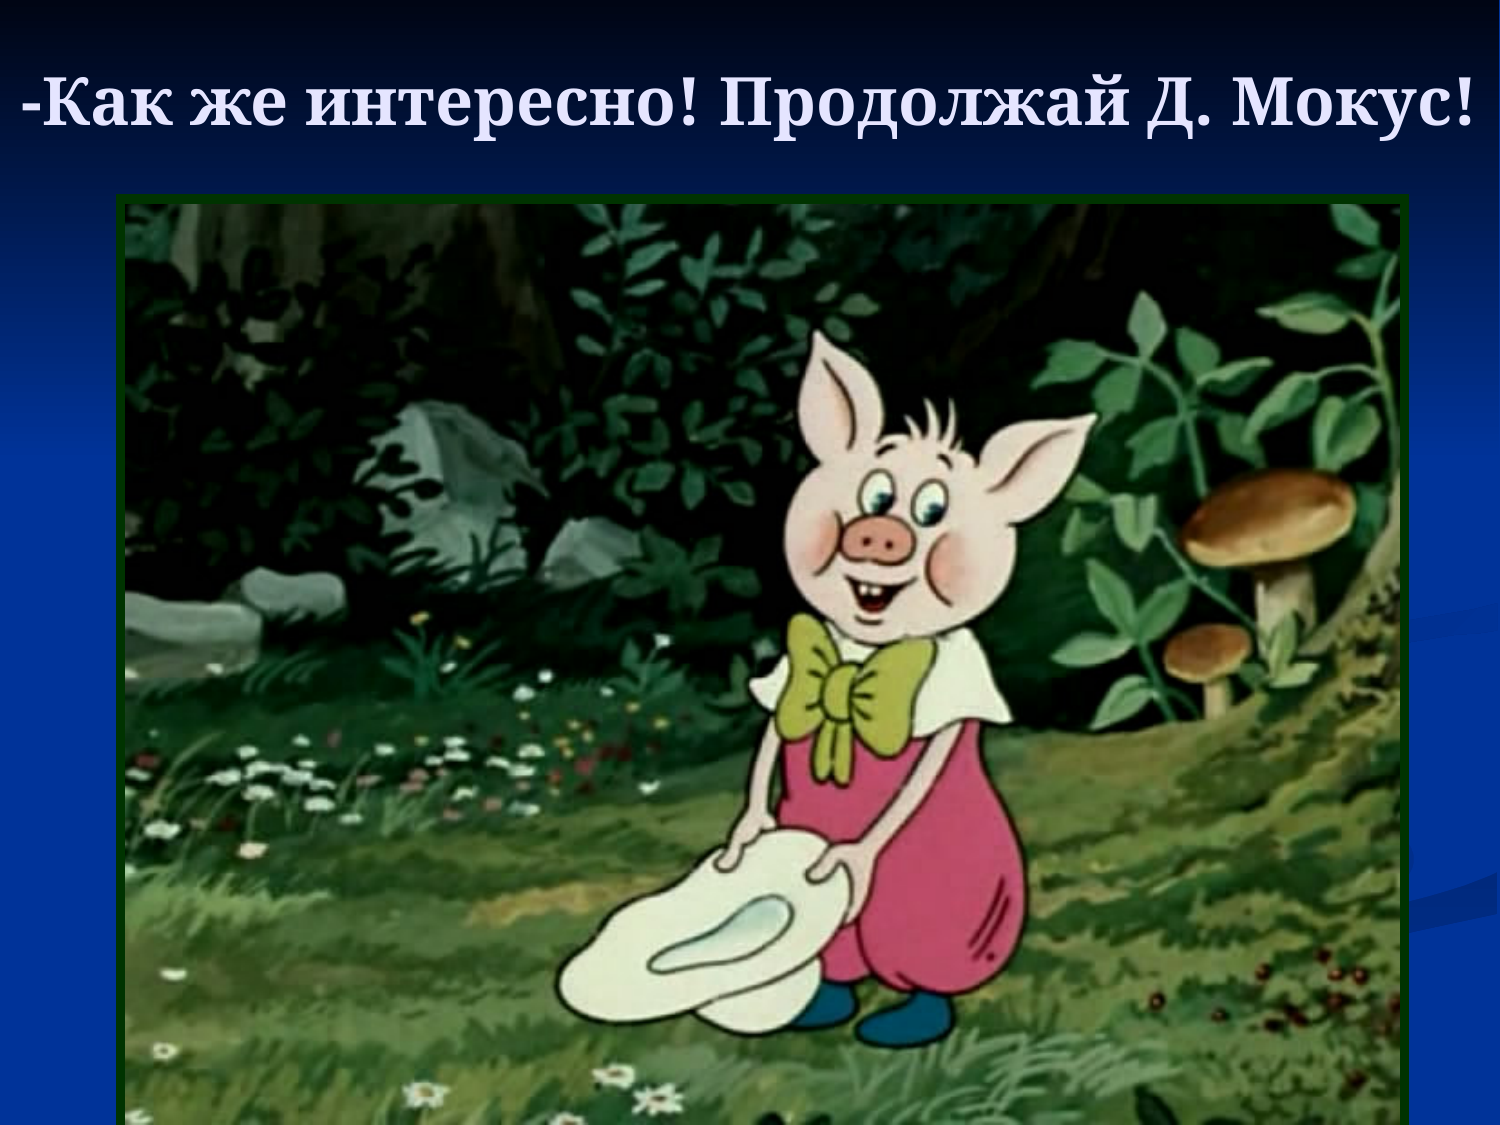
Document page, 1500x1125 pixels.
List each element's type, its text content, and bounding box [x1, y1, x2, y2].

title -Как же интересно! Продолжай Д. Мокус! [0, 44, 1500, 233]
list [124, 203, 1401, 1125]
